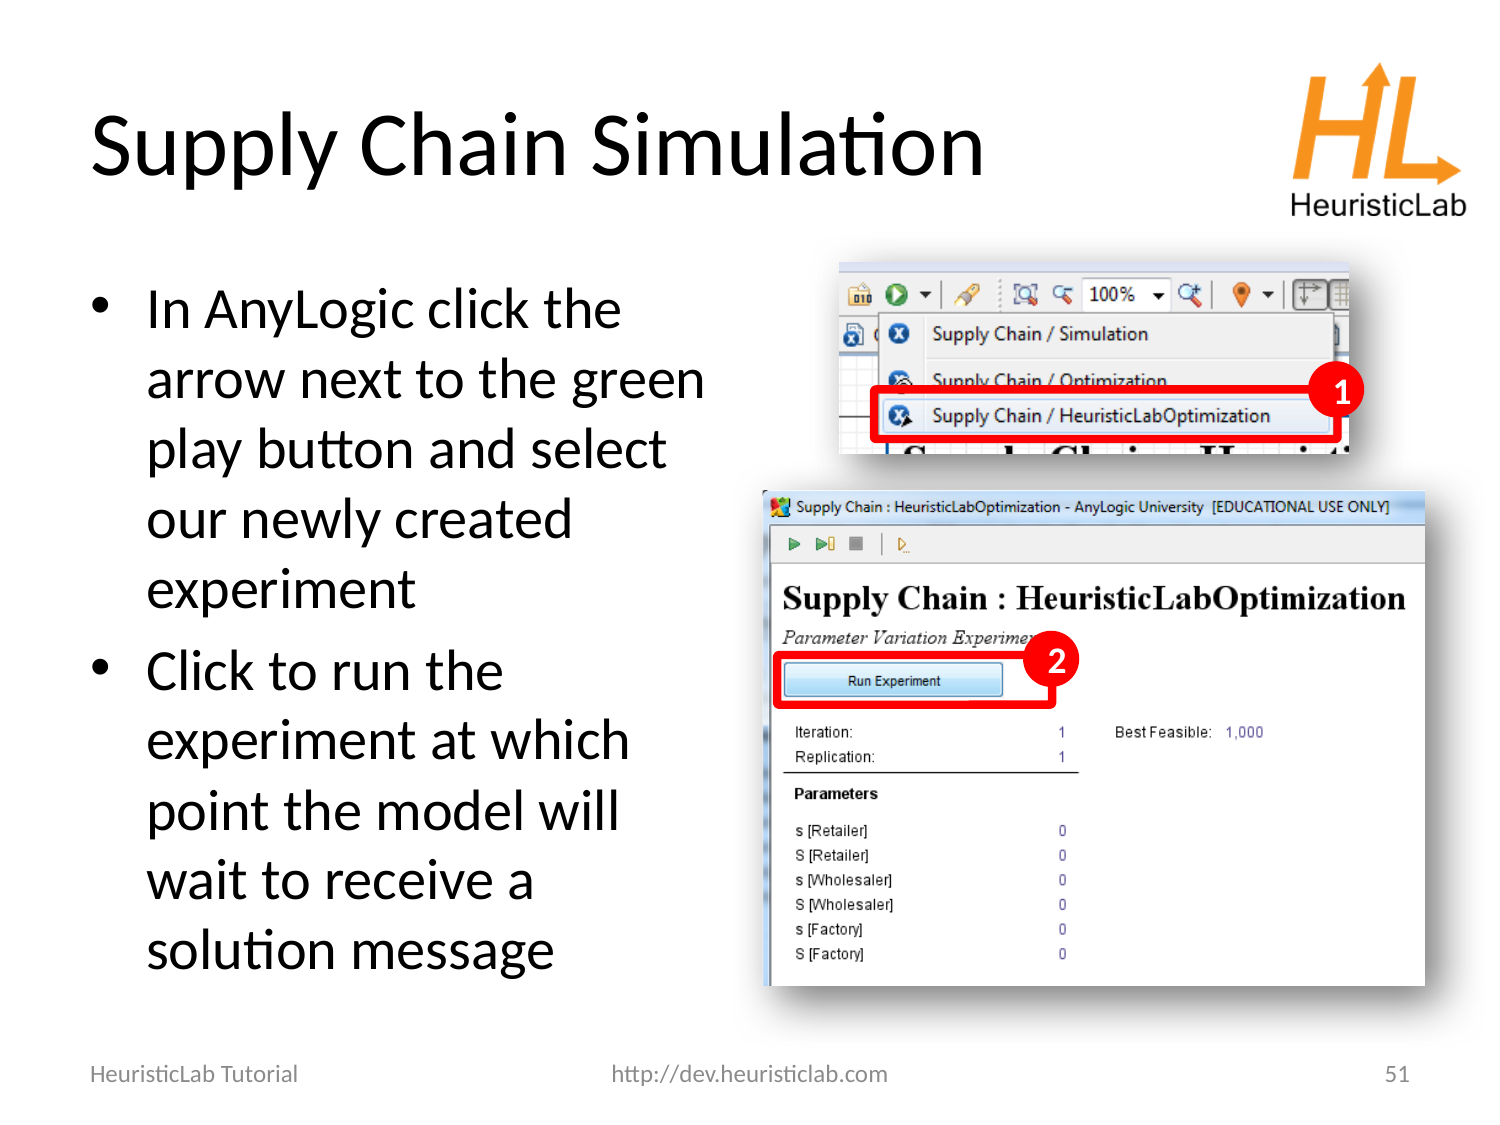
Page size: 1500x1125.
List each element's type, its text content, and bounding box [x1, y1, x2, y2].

slide_number HeuristicLab Tutorial [75, 1042, 425, 1103]
text_box 1 [1352, 366, 1365, 413]
picture [762, 490, 1426, 987]
picture [1281, 27, 1474, 244]
list In AnyLogic click the arrow next to the green play button and select our newly created experiment Click to run the experiment at which point the model will wait to receive a solution message [75, 262, 738, 1005]
picture [838, 262, 1349, 454]
title Supply Chain Simulation [75, 45, 1282, 233]
footer http://dev.heuristiclab.com [512, 1042, 988, 1103]
slide_number 51 [1074, 1042, 1425, 1103]
